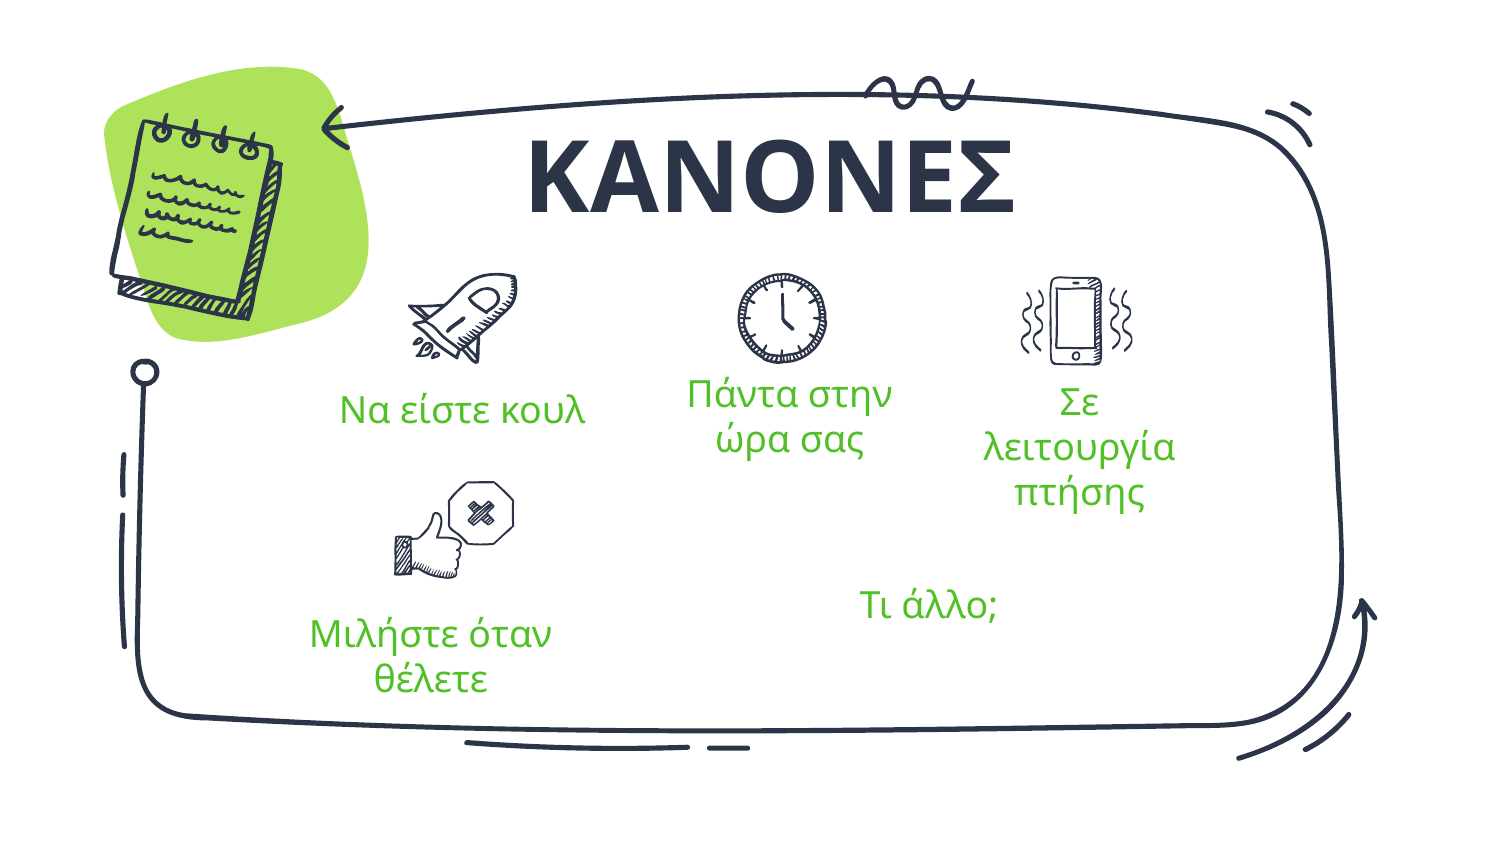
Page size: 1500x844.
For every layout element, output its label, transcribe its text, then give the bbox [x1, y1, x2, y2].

subtitle Να είστε κουλ [337, 385, 587, 449]
text_box [109, 112, 284, 322]
text_box Μιλήστε όταν θέλετε [300, 609, 562, 673]
text_box Τι άλλο; [781, 581, 1077, 645]
title ΚΑΝΟΝΕΣ [311, 124, 1230, 235]
text_box [447, 481, 515, 546]
text_box Πάντα στην ώρα σας [671, 370, 909, 434]
text_box Σε λειτουργία πτήσης [960, 378, 1199, 442]
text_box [1021, 276, 1133, 366]
text_box [737, 272, 828, 364]
text_box [393, 512, 462, 579]
text_box [408, 272, 518, 364]
